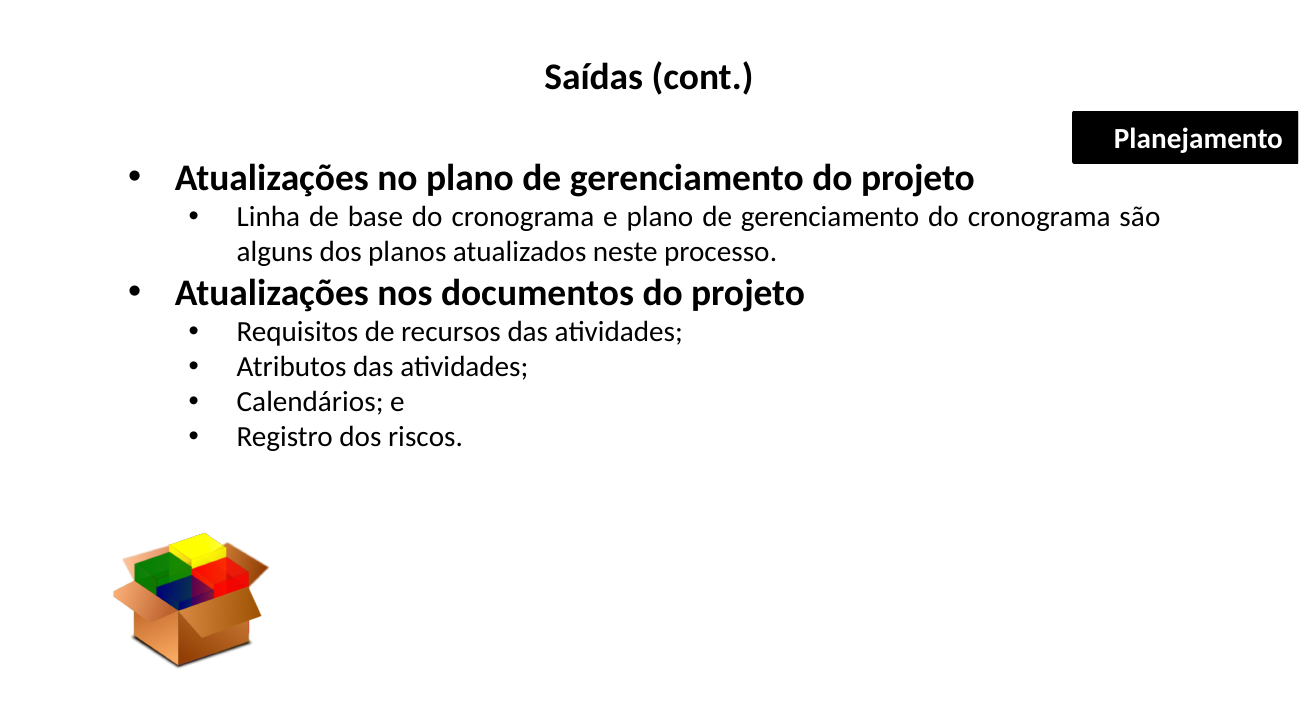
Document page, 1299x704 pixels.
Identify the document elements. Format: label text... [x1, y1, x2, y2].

text_box Atualizações no plano de gerenciamento do projeto Linha de base do cronograma e plano de gerenciamento do cronograma são alguns dos planos atualizados neste processo. Atualizações nos documentos do projeto Requisitos de recursos das atividades; Atributos das atividades; Calendários; e Registro dos riscos. [113, 145, 1177, 464]
text_box Saídas (cont.) [0, 44, 1299, 106]
picture [112, 520, 273, 672]
text_box Planejamento [1074, 112, 1299, 162]
